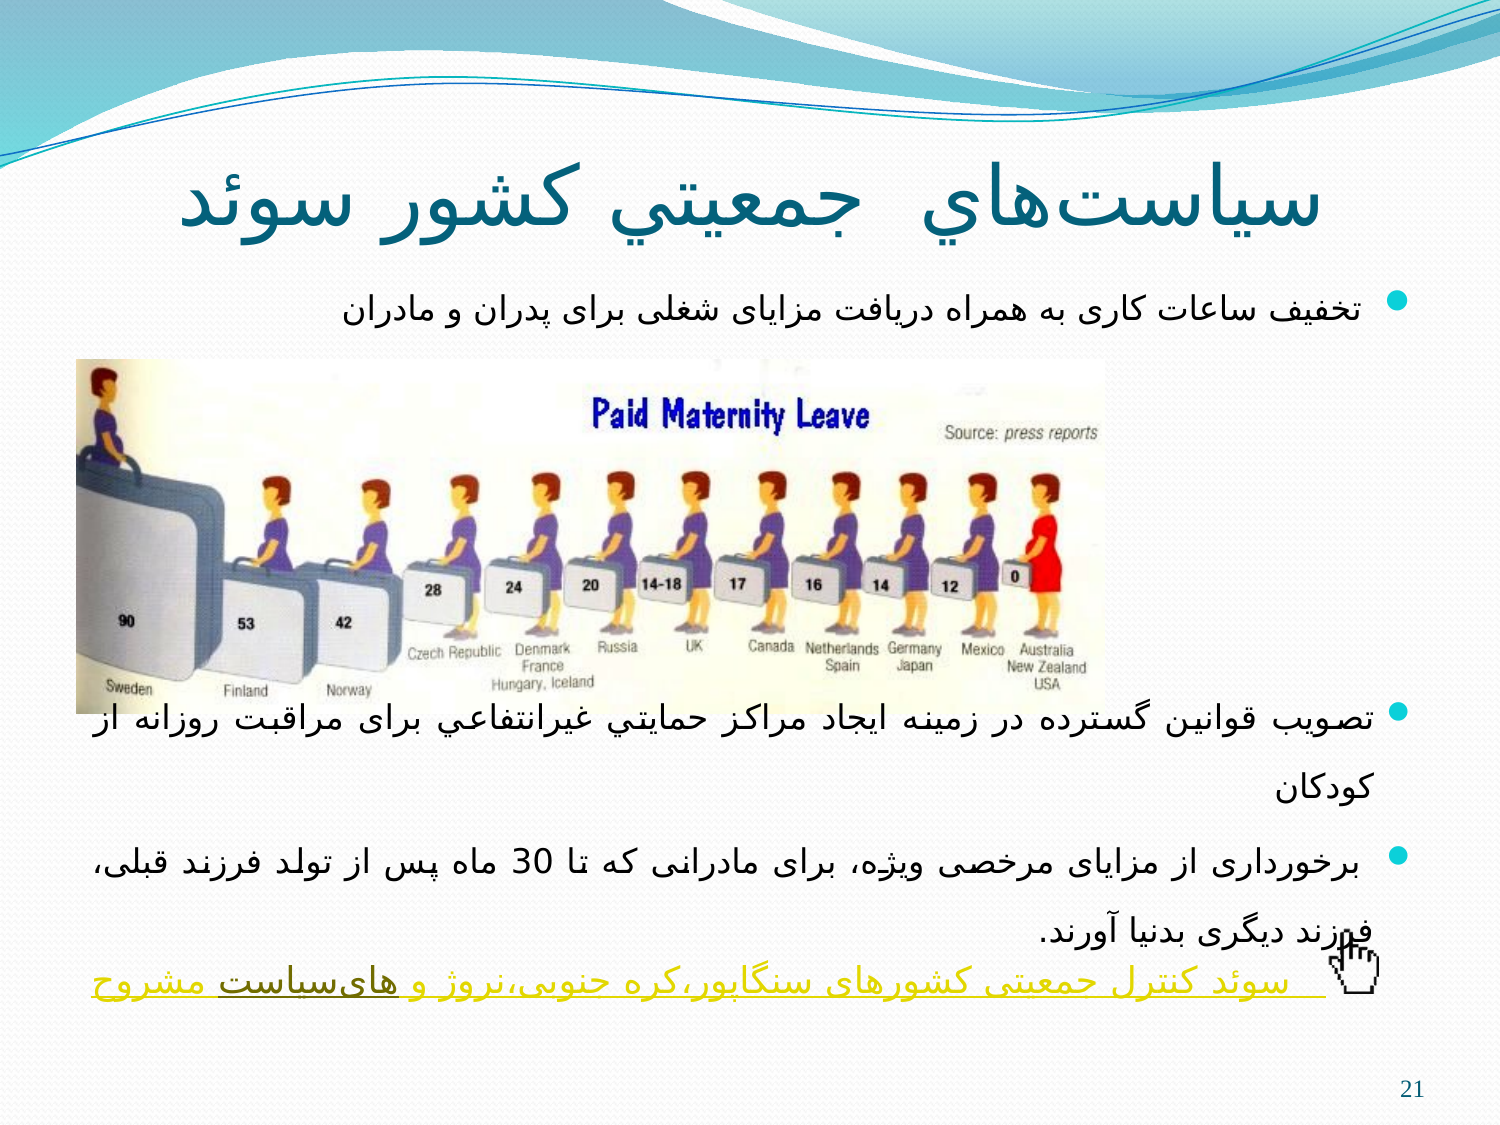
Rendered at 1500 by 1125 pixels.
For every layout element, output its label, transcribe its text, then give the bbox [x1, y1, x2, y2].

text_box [74, 361, 1111, 726]
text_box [1321, 929, 1385, 1006]
slide_number 21 [1299, 1042, 1425, 1103]
list تخفیف ساعات کاری به همراه دریافت مزایای شغلی برای پدران و مادران تصویب قوانین گسترده در زمينه ايجاد مراكز حمايتي غيرانتفاعي برای مراقبت روزانه از كودكان برخورداری از مزایای مرخصی ویژه، برای مادرانی که تا 30 ماه پس از تولد فرزند قبلی، فرزند دیگری بدنیا آورند. مشروح سیاستهای کنترل جمعیتی کشورهای سنگاپور،کره جنوبی،نروژ و سوئد [74, 266, 1426, 1038]
picture [1328, 928, 1380, 995]
title سياست‌هاي جمعيتي كشور سوئد [76, 54, 1428, 243]
picture [76, 359, 1105, 714]
